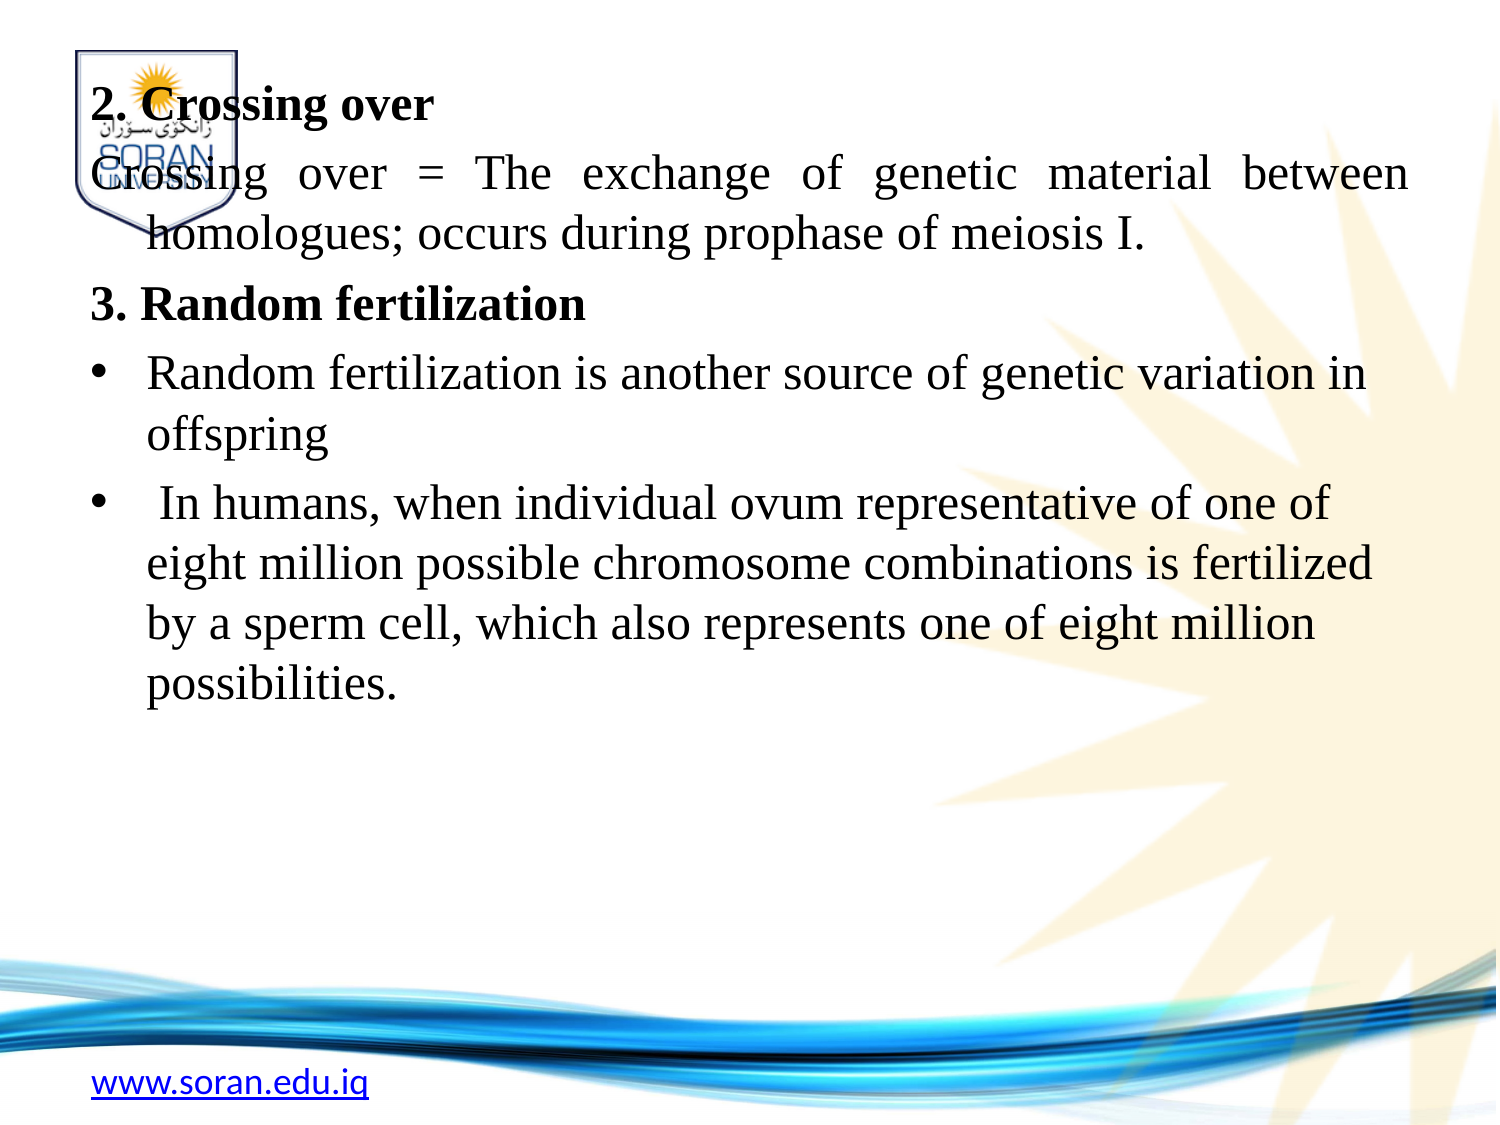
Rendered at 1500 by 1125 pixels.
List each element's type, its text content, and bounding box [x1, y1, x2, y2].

picture [75, 50, 238, 62]
list 2. Crossing over Crossing over = The exchange of genetic material between homologues; occurs during prophase of meiosis I. 3. Random fertilization Random fertilization is another source of genetic variation in offspring In humans, when individual ovum representative of one of eight million possible chromosome combinations is fertilized by a sperm cell, which also represents one of eight million possibilities. [75, 62, 1425, 1005]
picture [0, 99, 1500, 1125]
